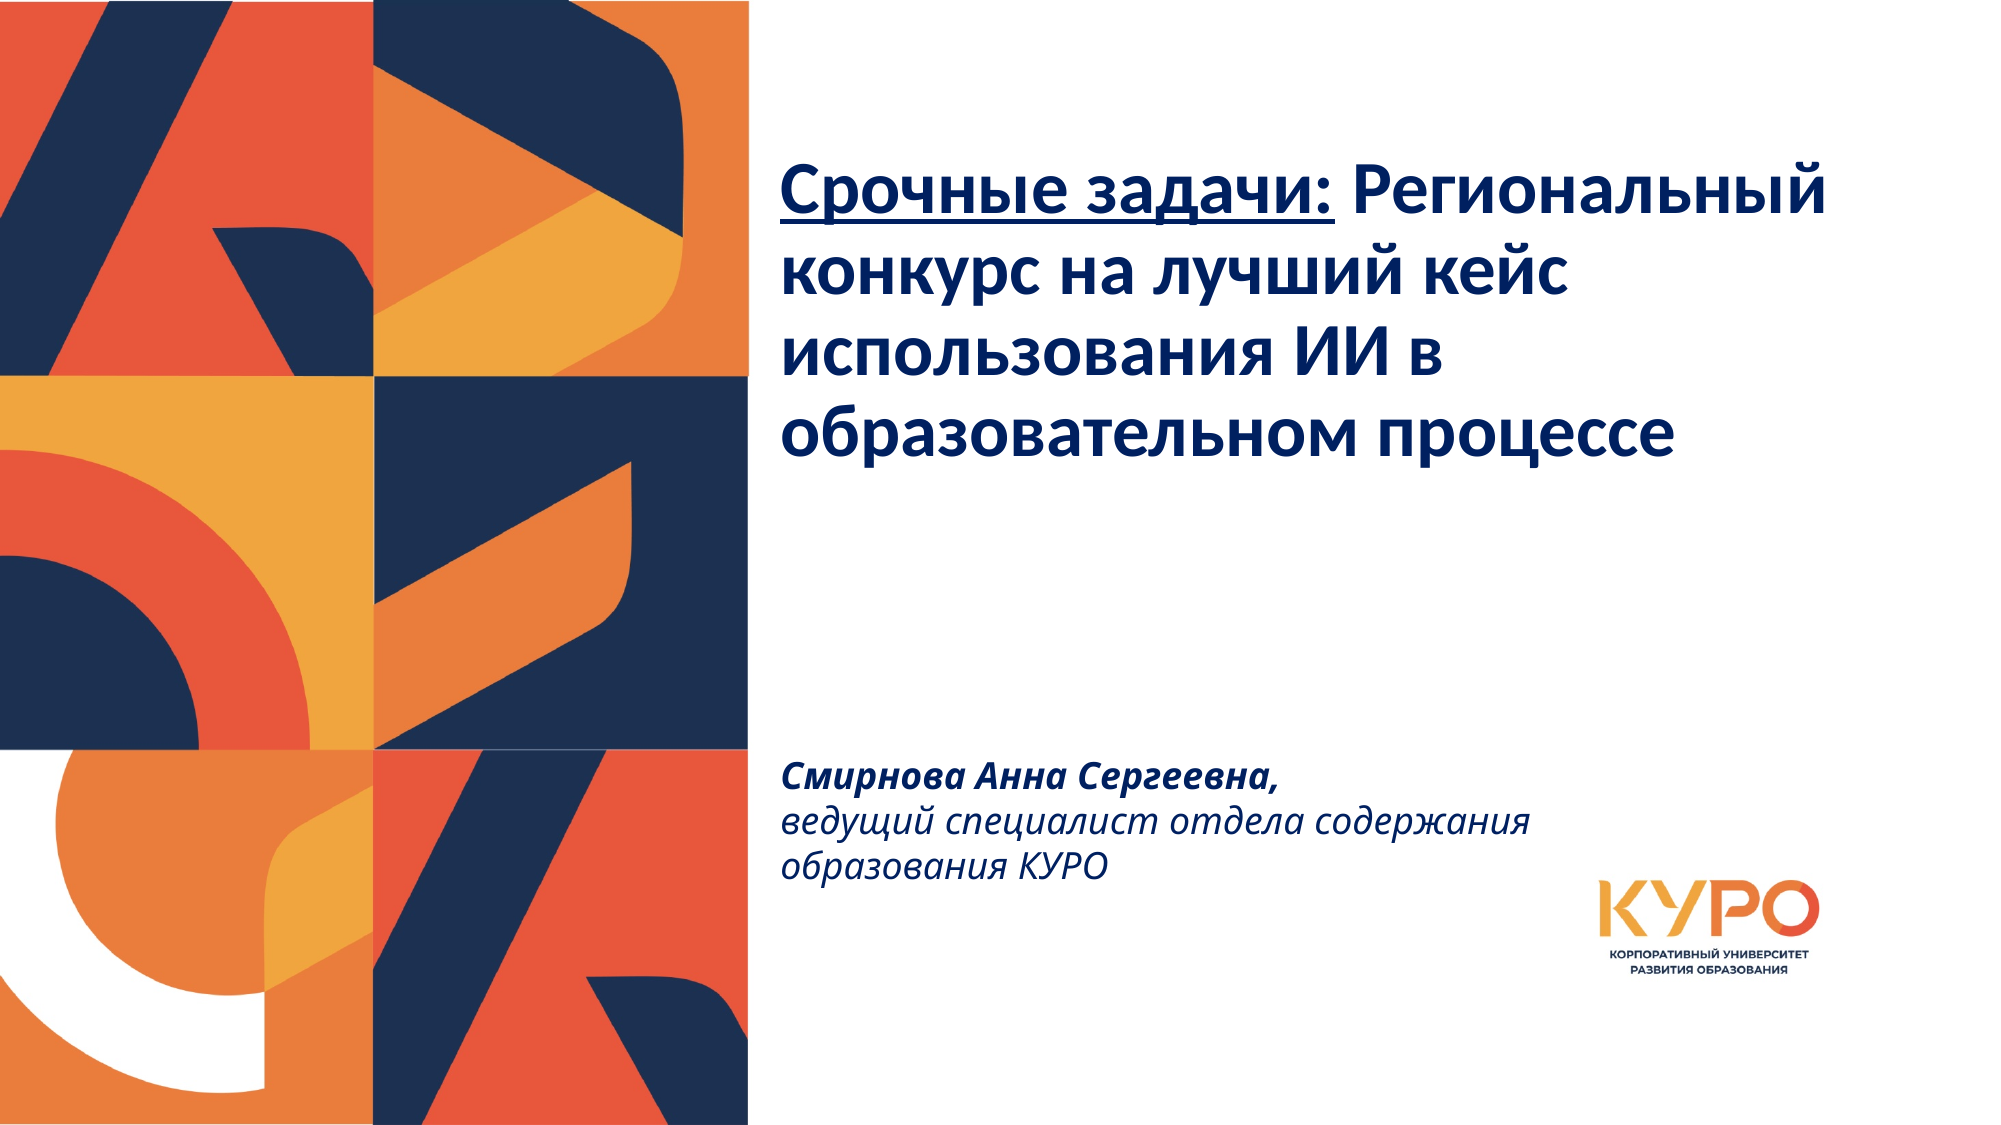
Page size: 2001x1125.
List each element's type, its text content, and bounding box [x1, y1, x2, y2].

picture [0, 0, 2001, 1125]
text_box Срочные задачи: Региональный конкурс на лучший кейс использования ИИ в образовательном процессе [765, 141, 1964, 571]
text_box Смирнова Анна Сергеевна, ведущий специалист отдела содержания образования КУРО [765, 745, 1605, 895]
